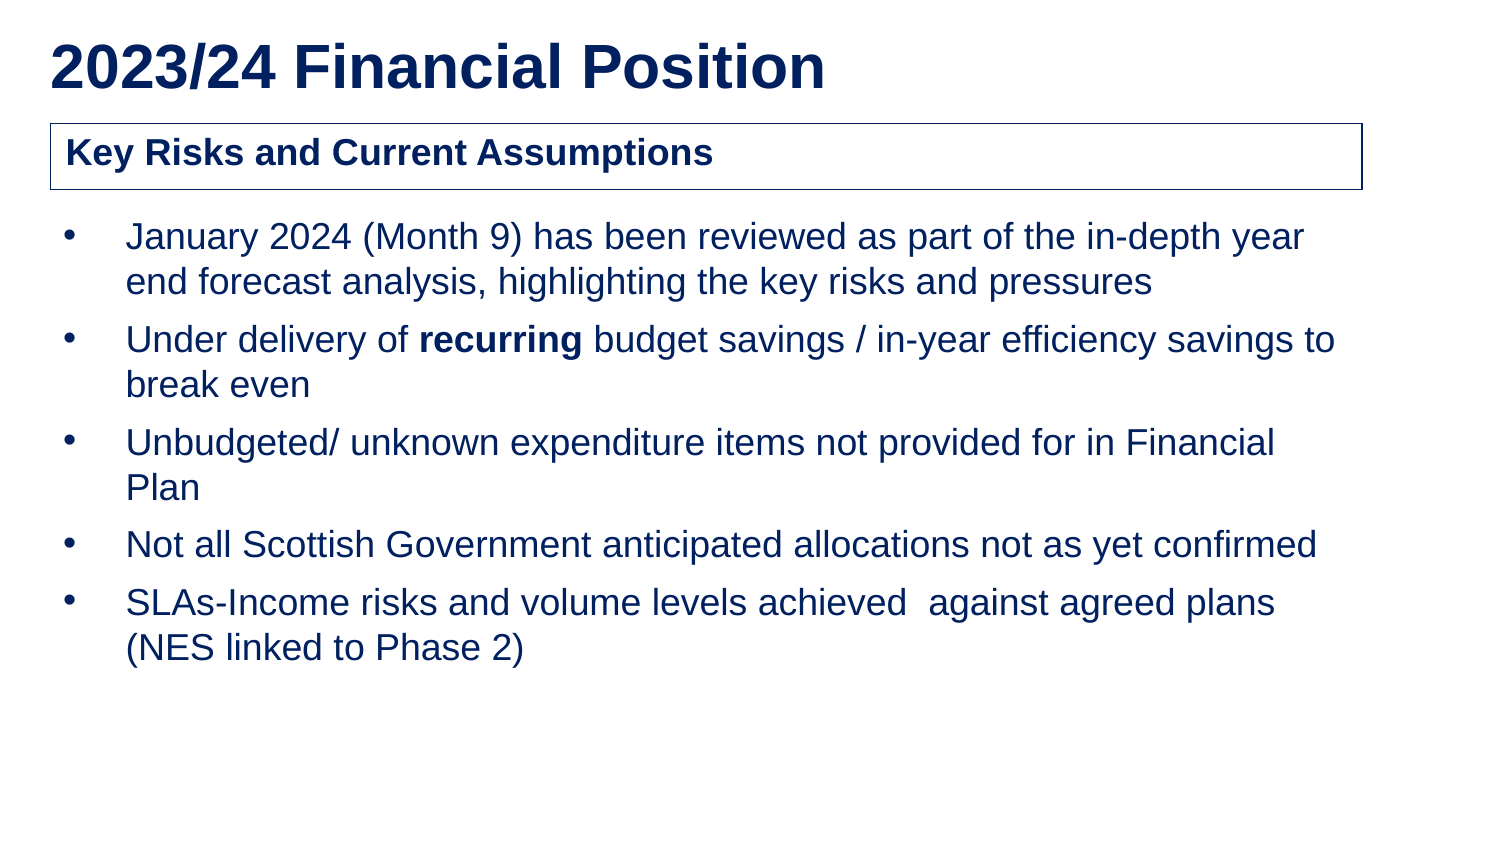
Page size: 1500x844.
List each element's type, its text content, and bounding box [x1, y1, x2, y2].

list January 2024 (Month 9) has been reviewed as part of the in-depth year end forecast analysis, highlighting the key risks and pressures Under delivery of recurring budget savings / in-year efficiency savings to break even Unbudgeted/ unknown expenditure items not provided for in Financial Plan Not all Scottish Government anticipated allocations not as yet confirmed SLAs-Income risks and volume levels achieved against agreed plans (NES linked to Phase 2) [50, 212, 1354, 820]
table_header Key Risks and Current Assumptions [51, 124, 1361, 189]
title 2023/24 Financial Position [50, 41, 1091, 101]
